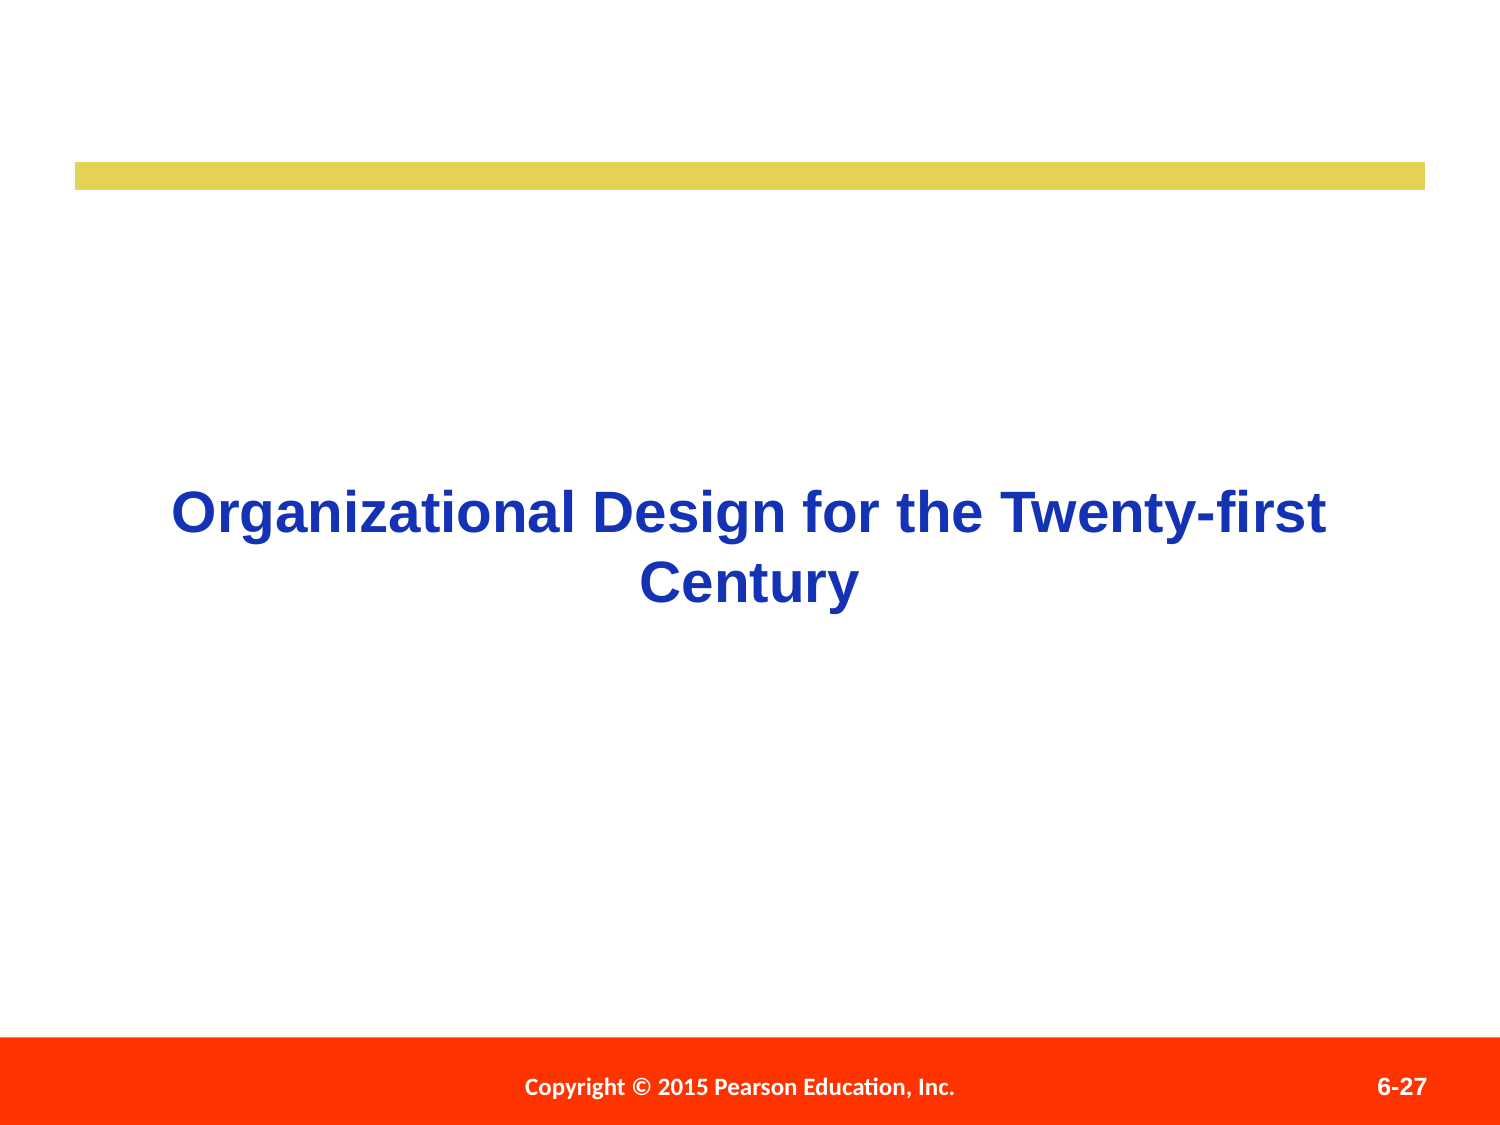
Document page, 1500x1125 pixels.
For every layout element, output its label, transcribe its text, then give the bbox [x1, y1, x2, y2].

picture [75, 162, 1425, 190]
text_box Organizational Design for the Twenty-first Century [74, 450, 1425, 638]
